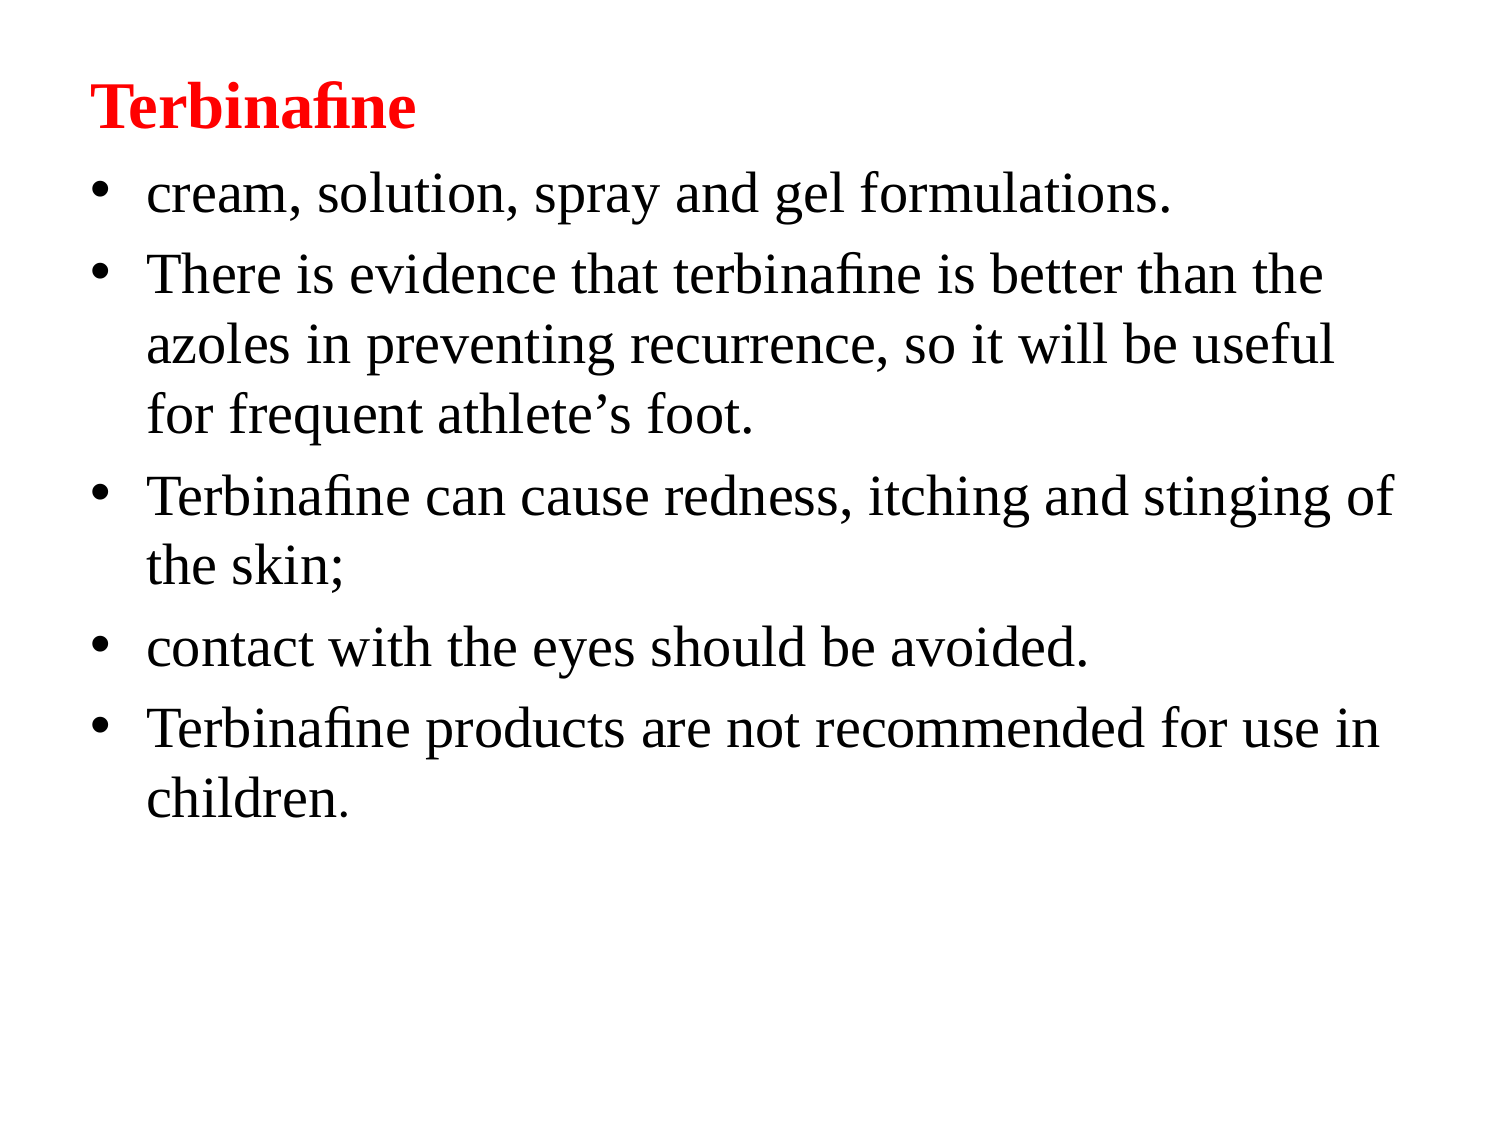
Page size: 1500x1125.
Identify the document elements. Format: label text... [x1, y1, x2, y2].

list Terbinaﬁne cream, solution, spray and gel formulations. There is evidence that terbinaﬁne is better than the azoles in preventing recurrence, so it will be useful for frequent athlete’s foot. Terbinaﬁne can cause redness, itching and stinging of the skin; contact with the eyes should be avoided. Terbinaﬁne products are not recommended for use in children. [75, 54, 1425, 1005]
